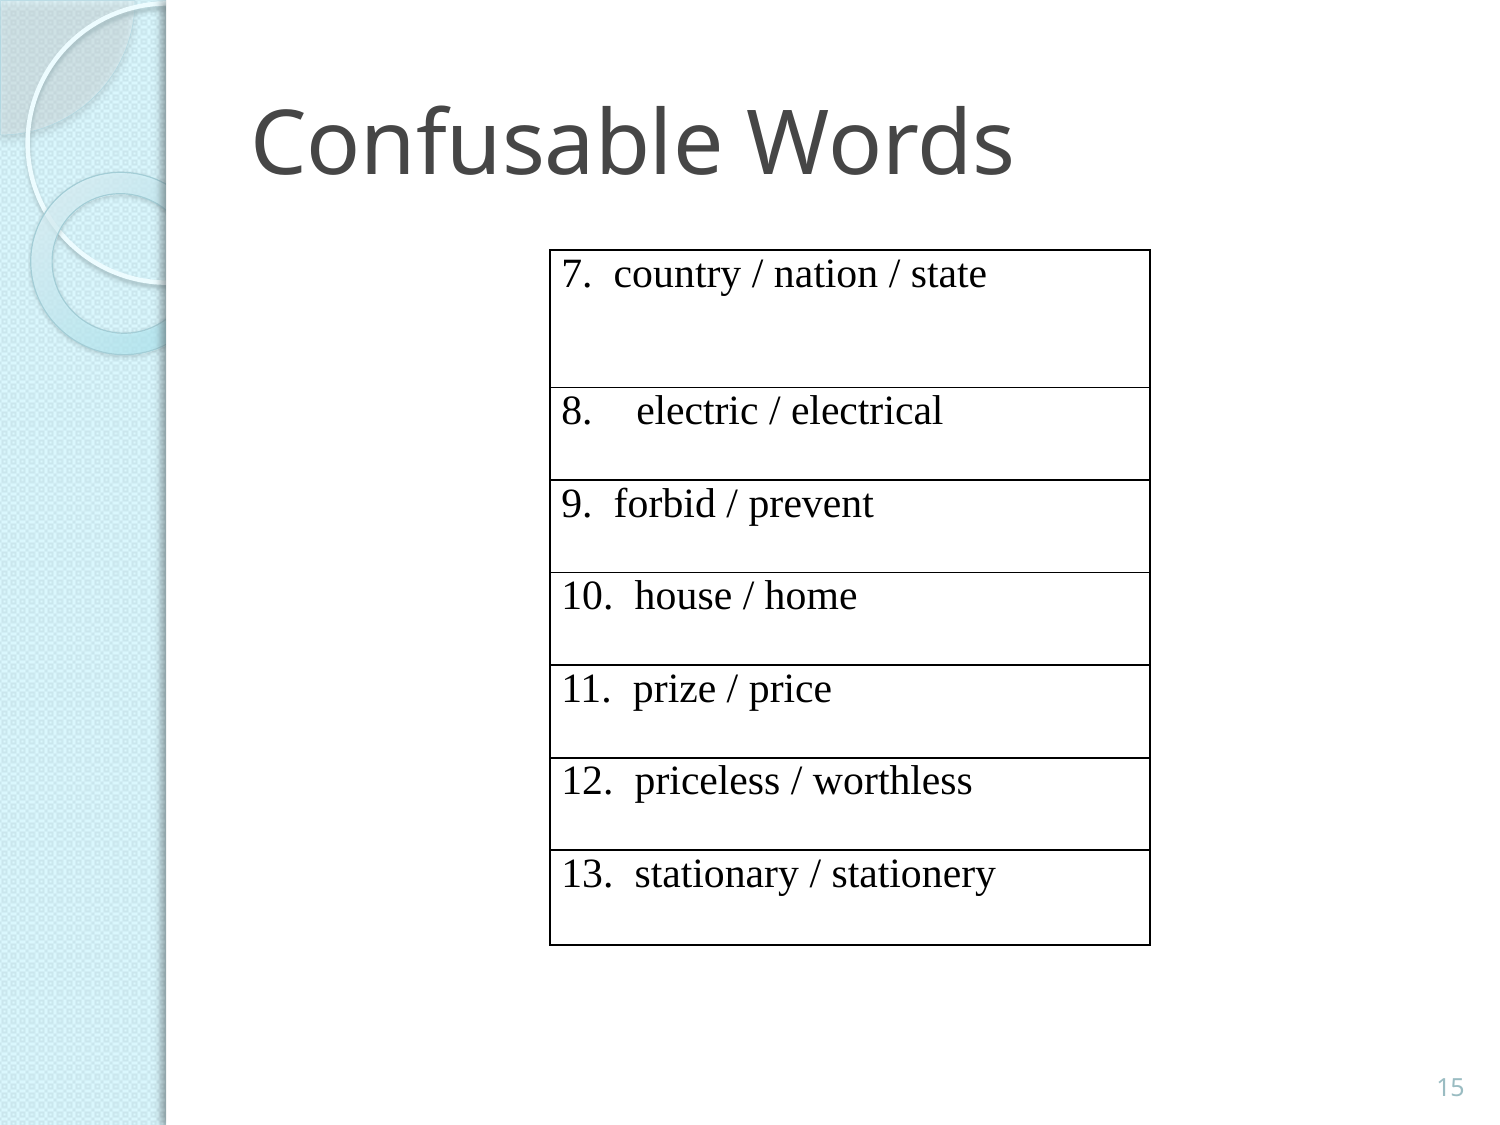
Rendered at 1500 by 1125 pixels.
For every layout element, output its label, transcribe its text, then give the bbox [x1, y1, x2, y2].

table_cell 11. prize / price [551, 666, 1149, 757]
table_cell 9. forbid / prevent [551, 481, 1149, 572]
table_cell 10. house / home [551, 573, 1149, 664]
table_cell electric / electrical [551, 388, 1149, 479]
slide_number 15 [1413, 1034, 1488, 1113]
table_header 7. country / nation / state [551, 251, 1149, 387]
table_cell 13. stationary / stationery [551, 851, 1149, 944]
title Confusable Words [235, 45, 1466, 233]
table_cell 12. priceless / worthless [551, 759, 1149, 849]
